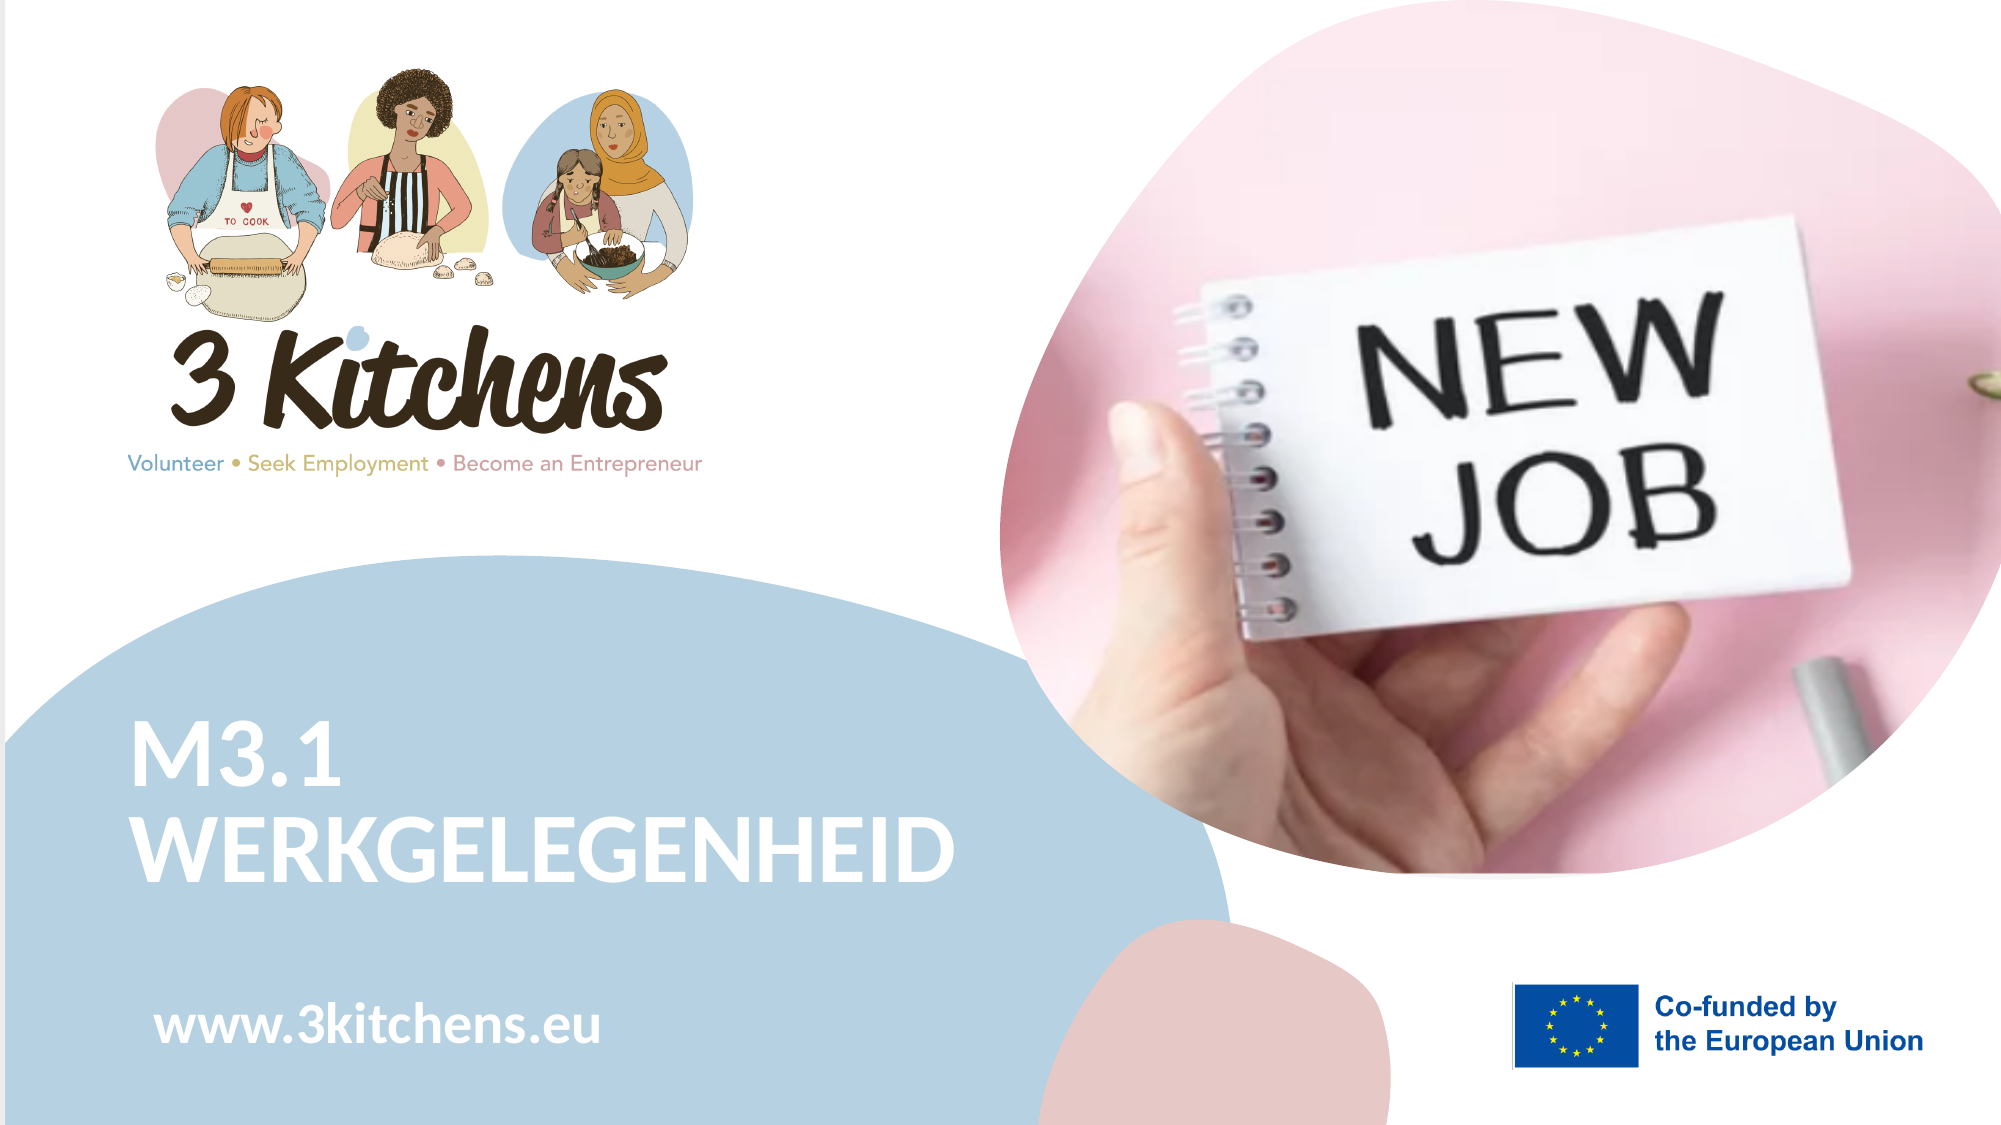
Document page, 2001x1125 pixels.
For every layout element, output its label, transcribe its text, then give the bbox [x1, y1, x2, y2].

text_box www.3kitchens.eu [138, 986, 779, 1106]
picture [91, 16, 765, 504]
picture [942, 0, 2000, 903]
picture [1509, 979, 1954, 1073]
list M3.1 WERKGELEGENHEID [114, 703, 942, 818]
